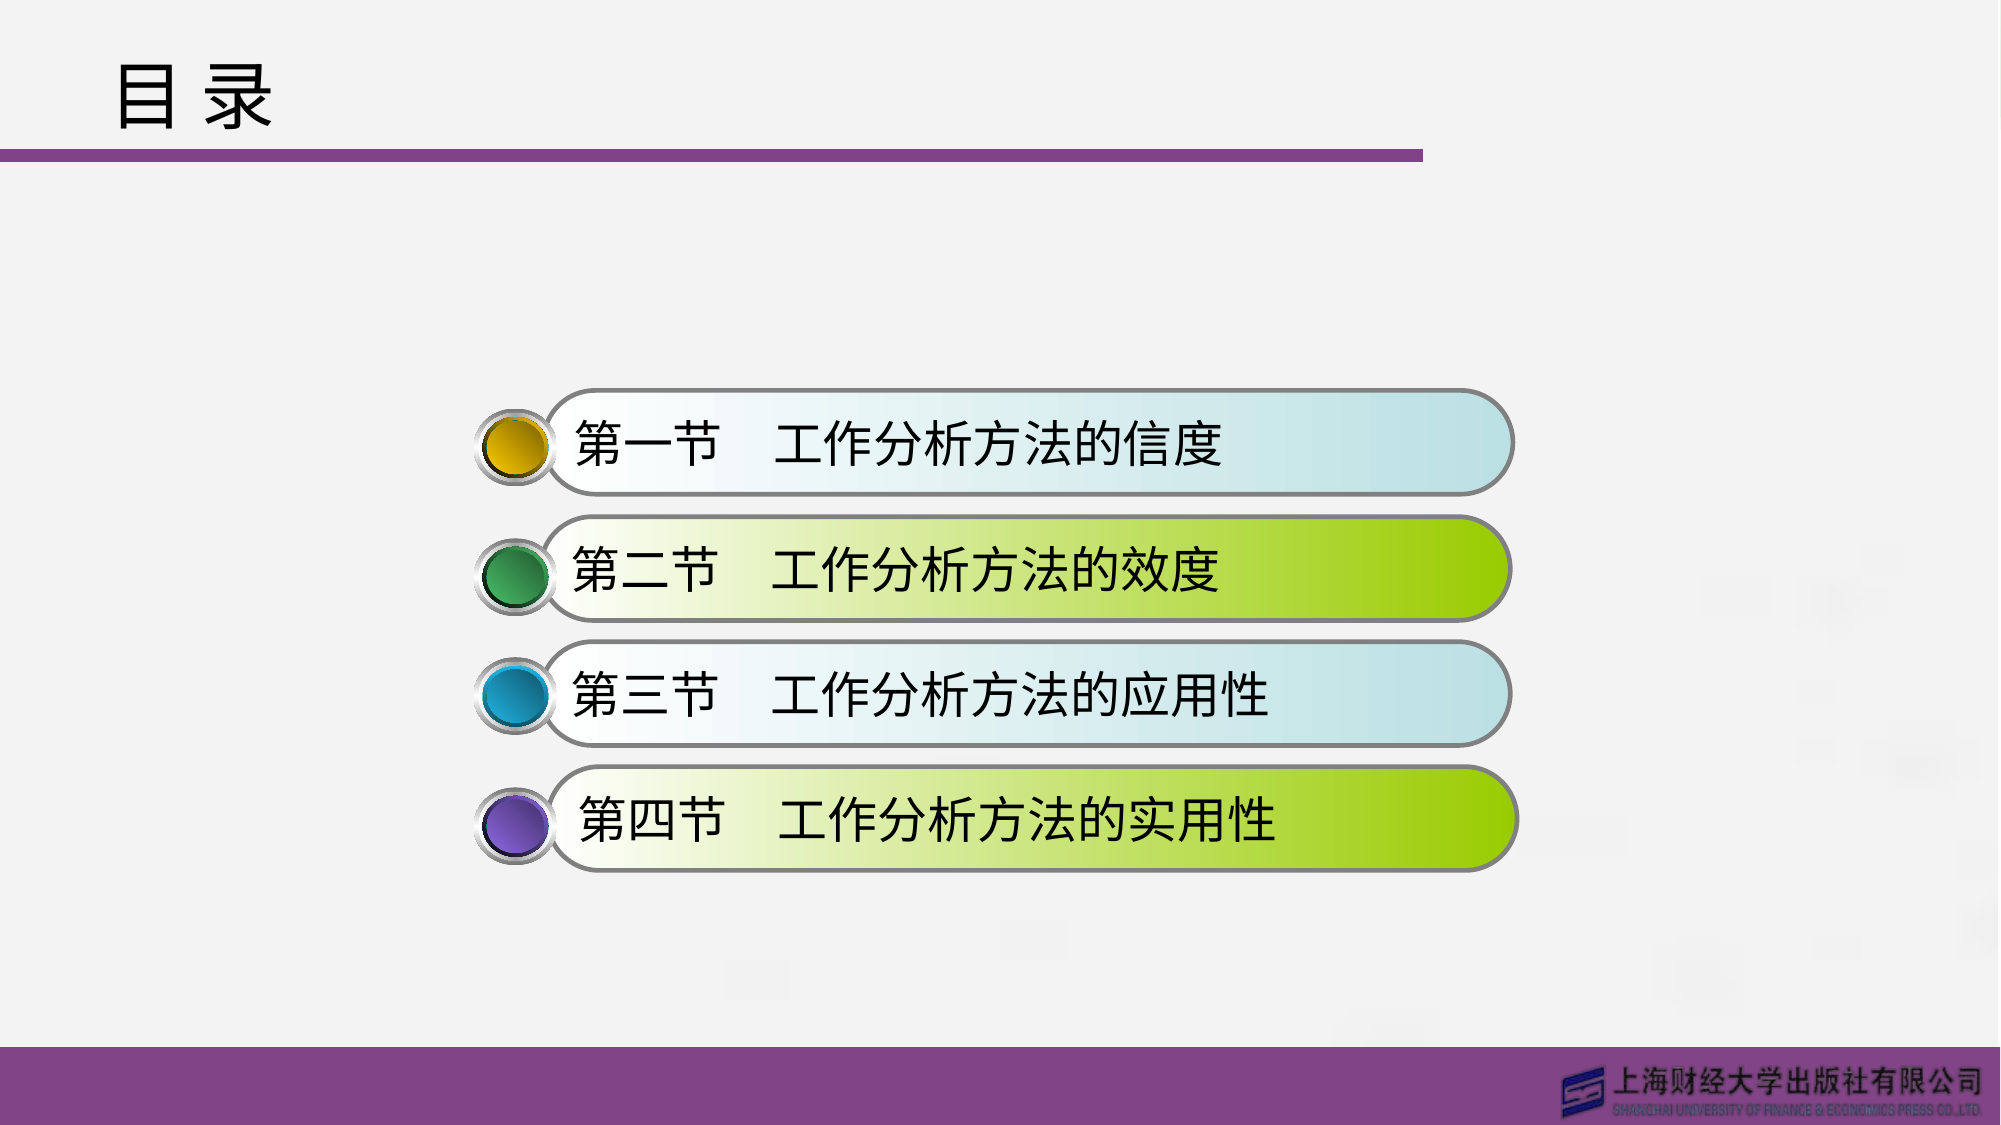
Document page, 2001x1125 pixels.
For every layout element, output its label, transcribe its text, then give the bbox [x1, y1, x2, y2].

picture [0, 0, 2001, 1125]
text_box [473, 390, 1518, 871]
title 目 录 [94, 42, 1451, 146]
text_box [593, 146, 1427, 274]
